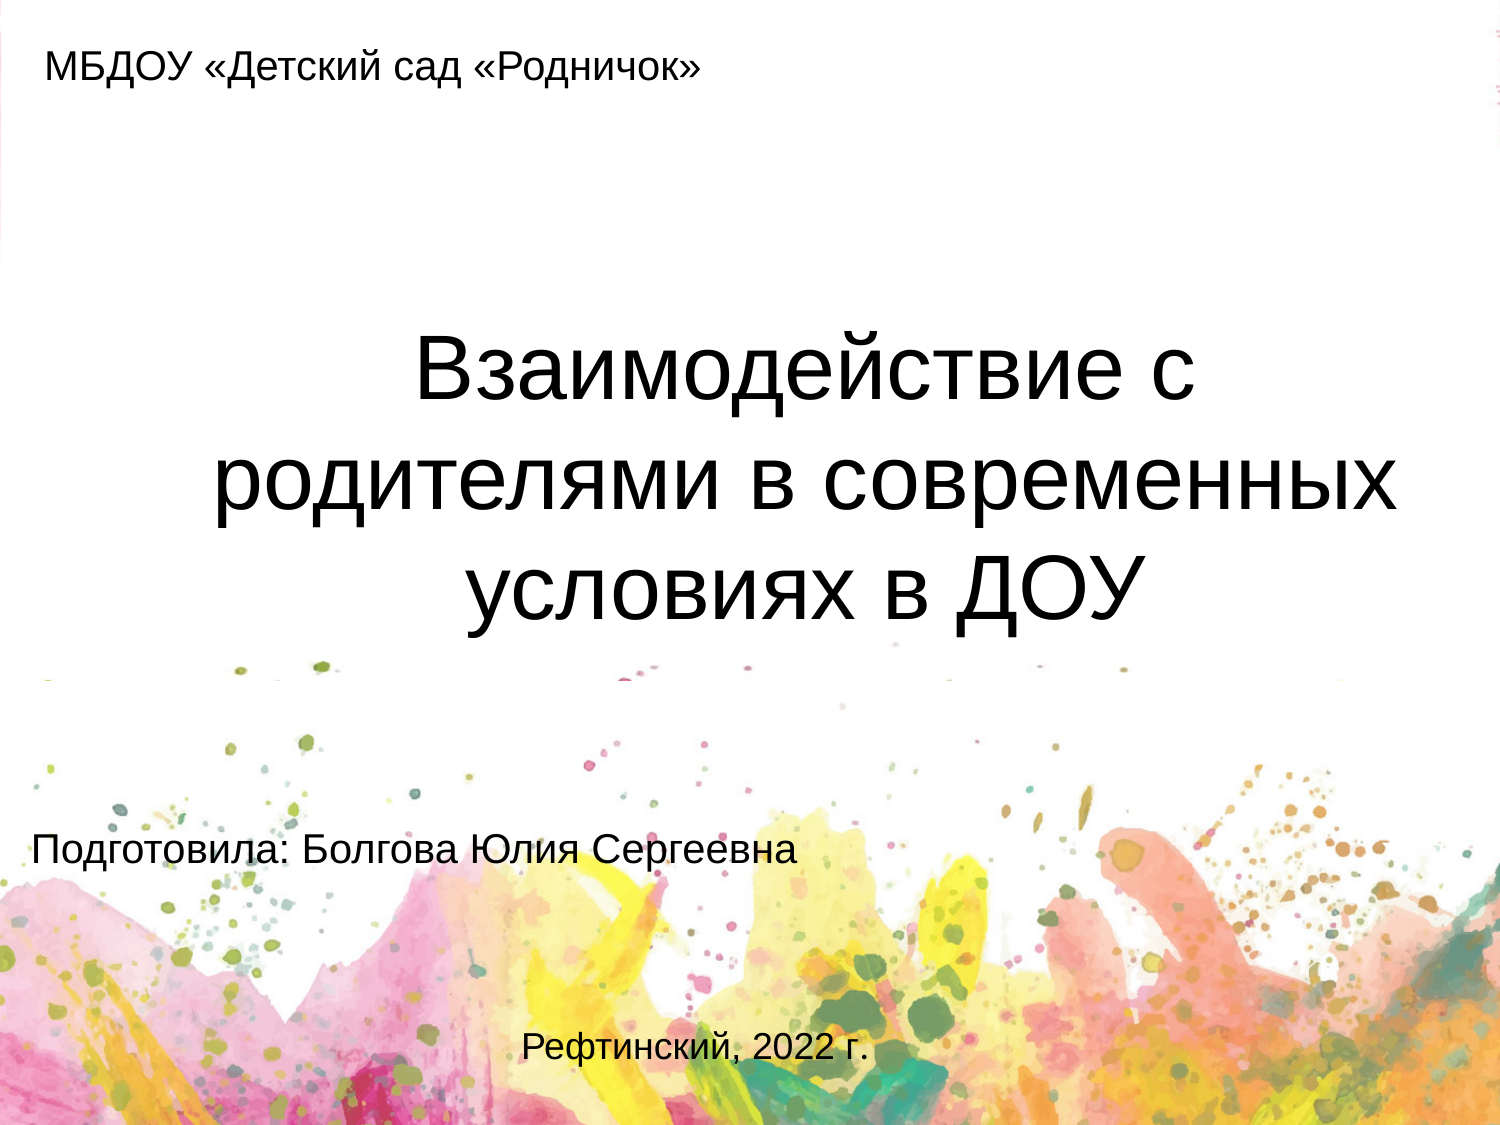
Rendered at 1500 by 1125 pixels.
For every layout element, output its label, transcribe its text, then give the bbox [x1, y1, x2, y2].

text_box Подготовила: Болгова Юлия Сергеевна [16, 814, 401, 880]
picture [2, 0, 1500, 1088]
text_box Взаимодействие с родителями в современных условиях в ДОУ [159, 300, 401, 645]
text_box Взаимодействие с родителями в современных условиях в ДОУ [1098, 300, 1453, 645]
text_box МБДОУ «Детский сад «Родничок» [29, 30, 401, 96]
